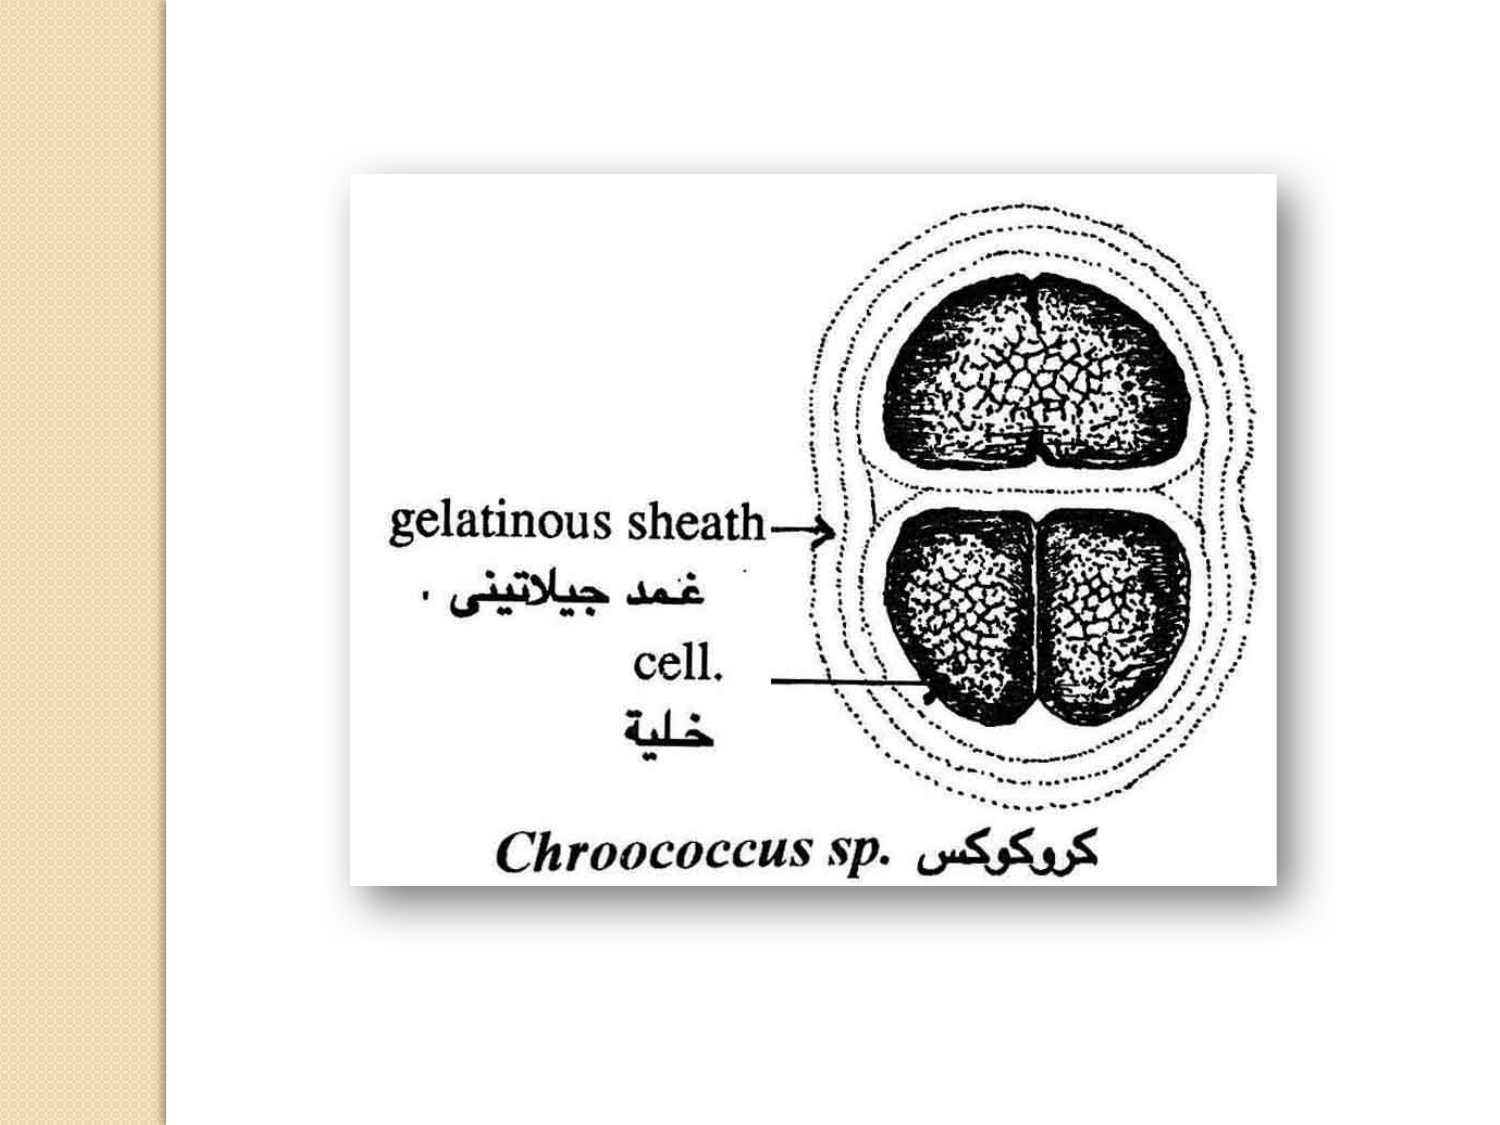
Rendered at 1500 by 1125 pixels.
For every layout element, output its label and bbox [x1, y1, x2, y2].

picture [349, 174, 1277, 886]
